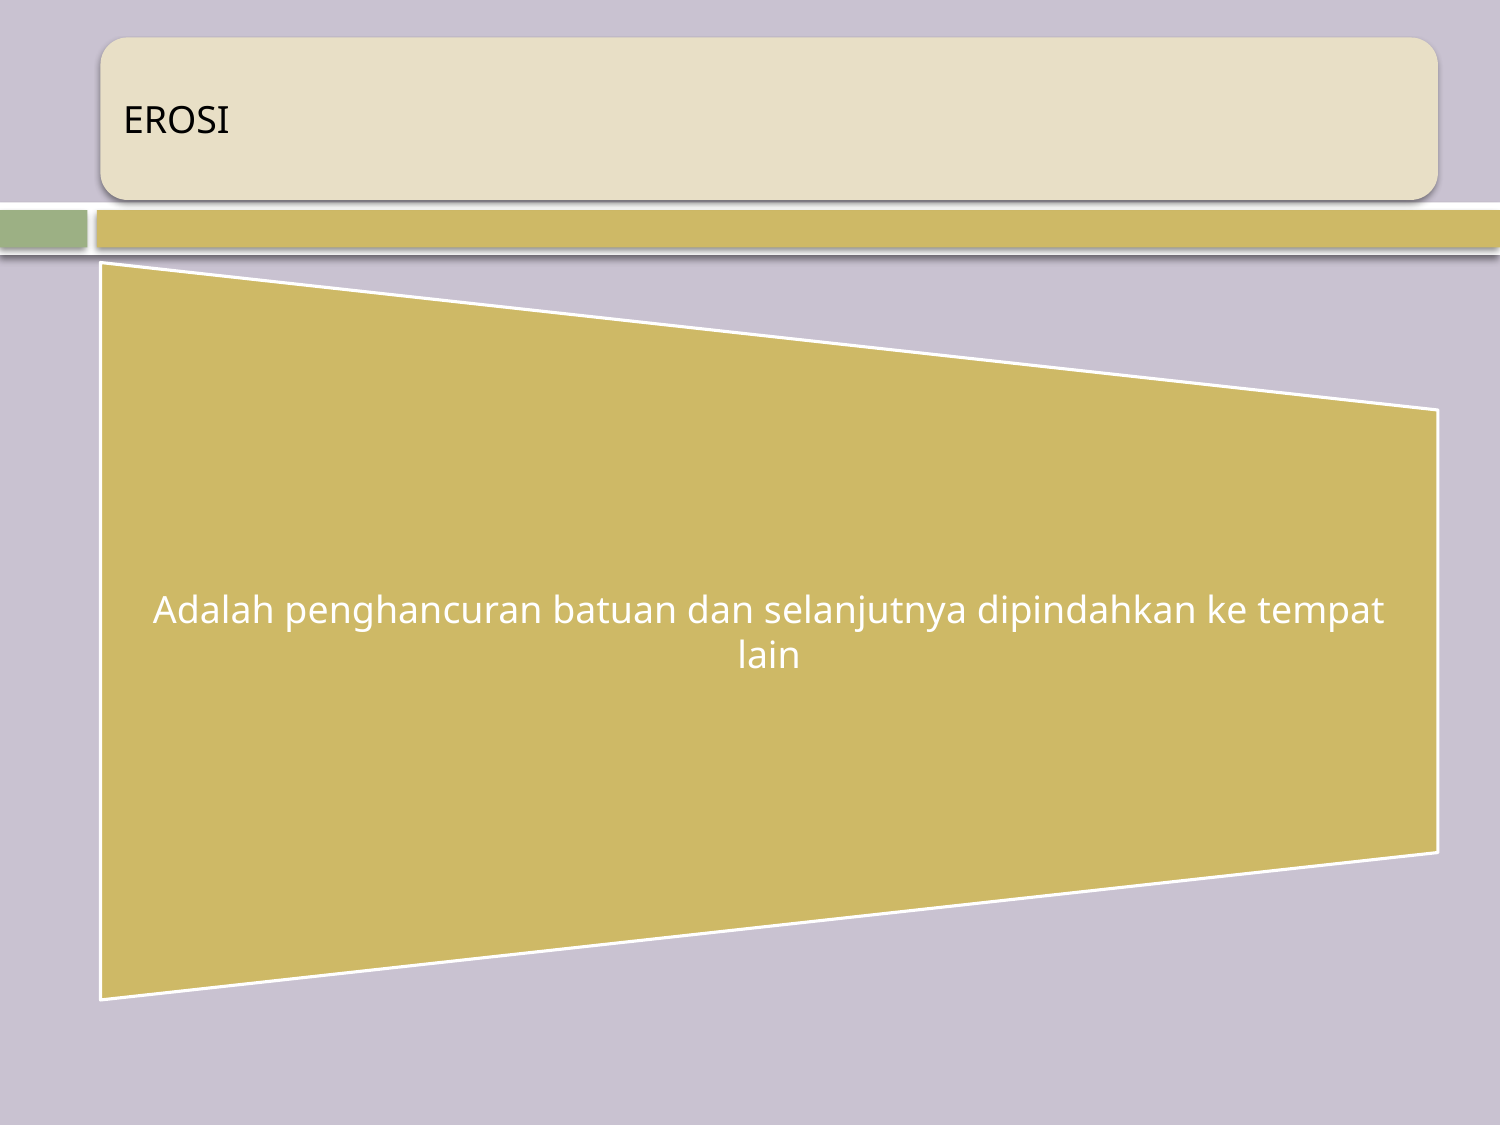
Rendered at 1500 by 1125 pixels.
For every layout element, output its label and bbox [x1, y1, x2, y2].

text_box [100, 37, 1439, 201]
list [100, 262, 1439, 1001]
